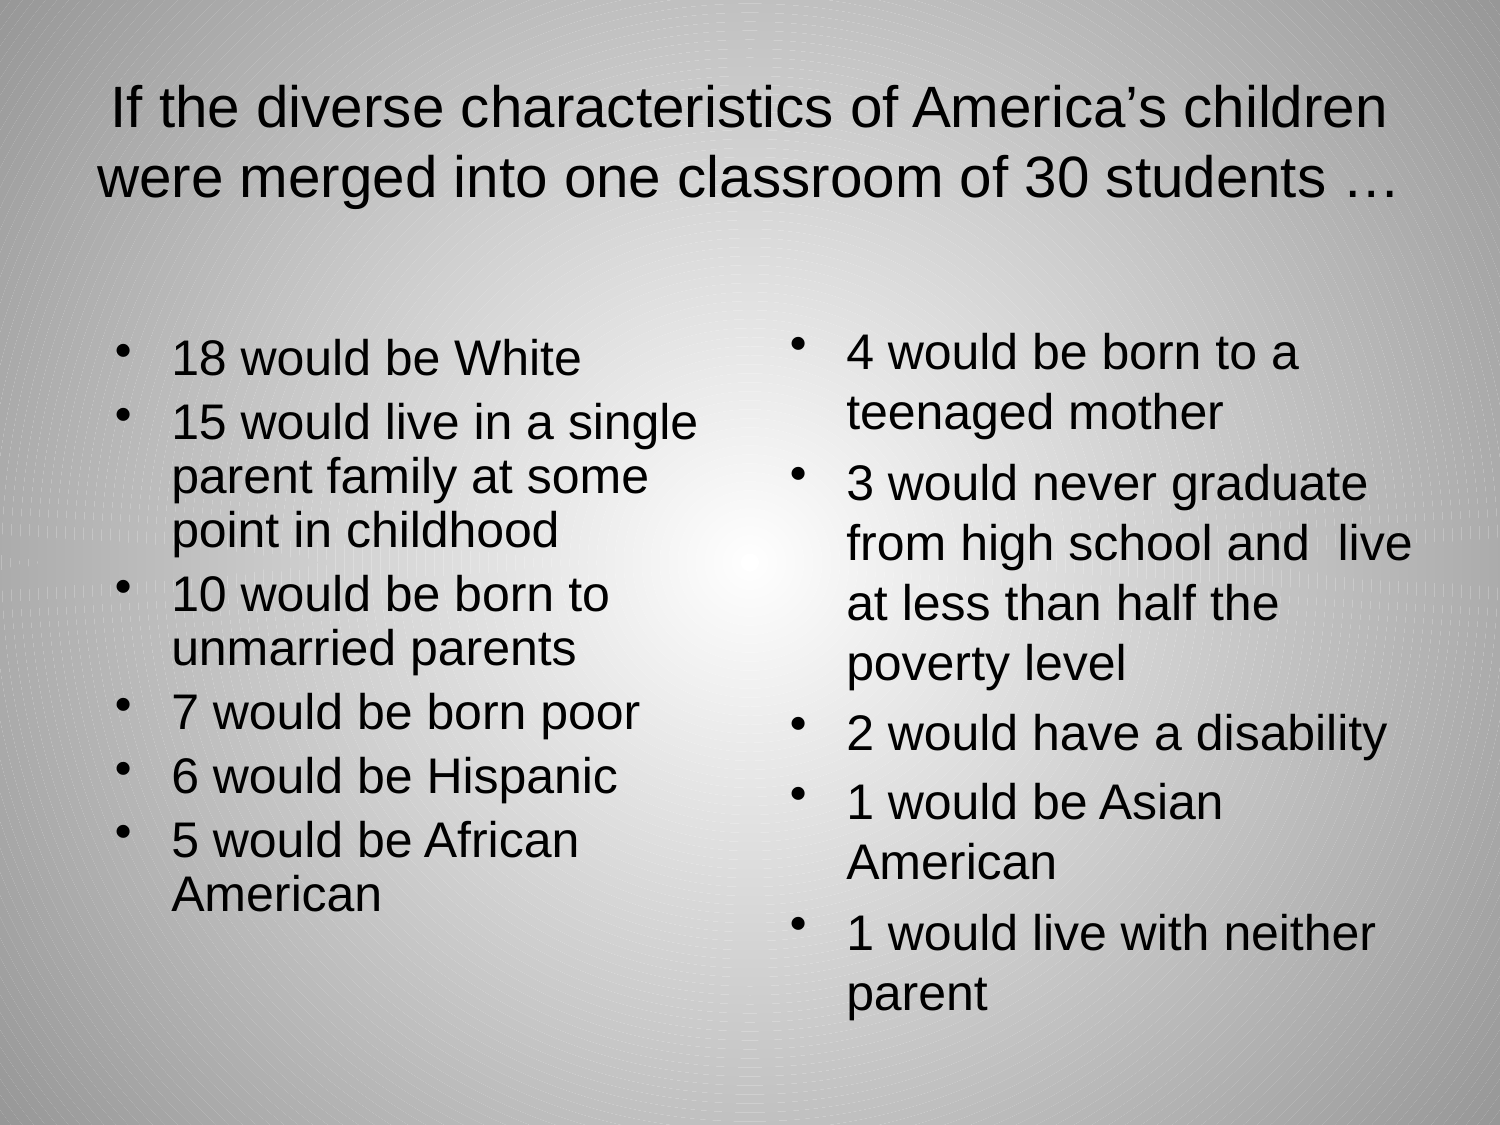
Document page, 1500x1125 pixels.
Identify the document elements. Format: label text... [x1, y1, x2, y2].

list 4 would be born to a teenaged mother 3 would never graduate from high school and live at less than half the poverty level 2 would have a disability 1 would be Asian American 1 would live with neither parent [774, 312, 1451, 1056]
title If the diverse characteristics of America’s children were merged into one classroom of 30 students … [74, 44, 1426, 233]
list 18 would be White 15 would live in a single parent family at some point in childhood 10 would be born to unmarried parents 7 would be born poor 6 would be Hispanic 5 would be African American [99, 324, 774, 1051]
